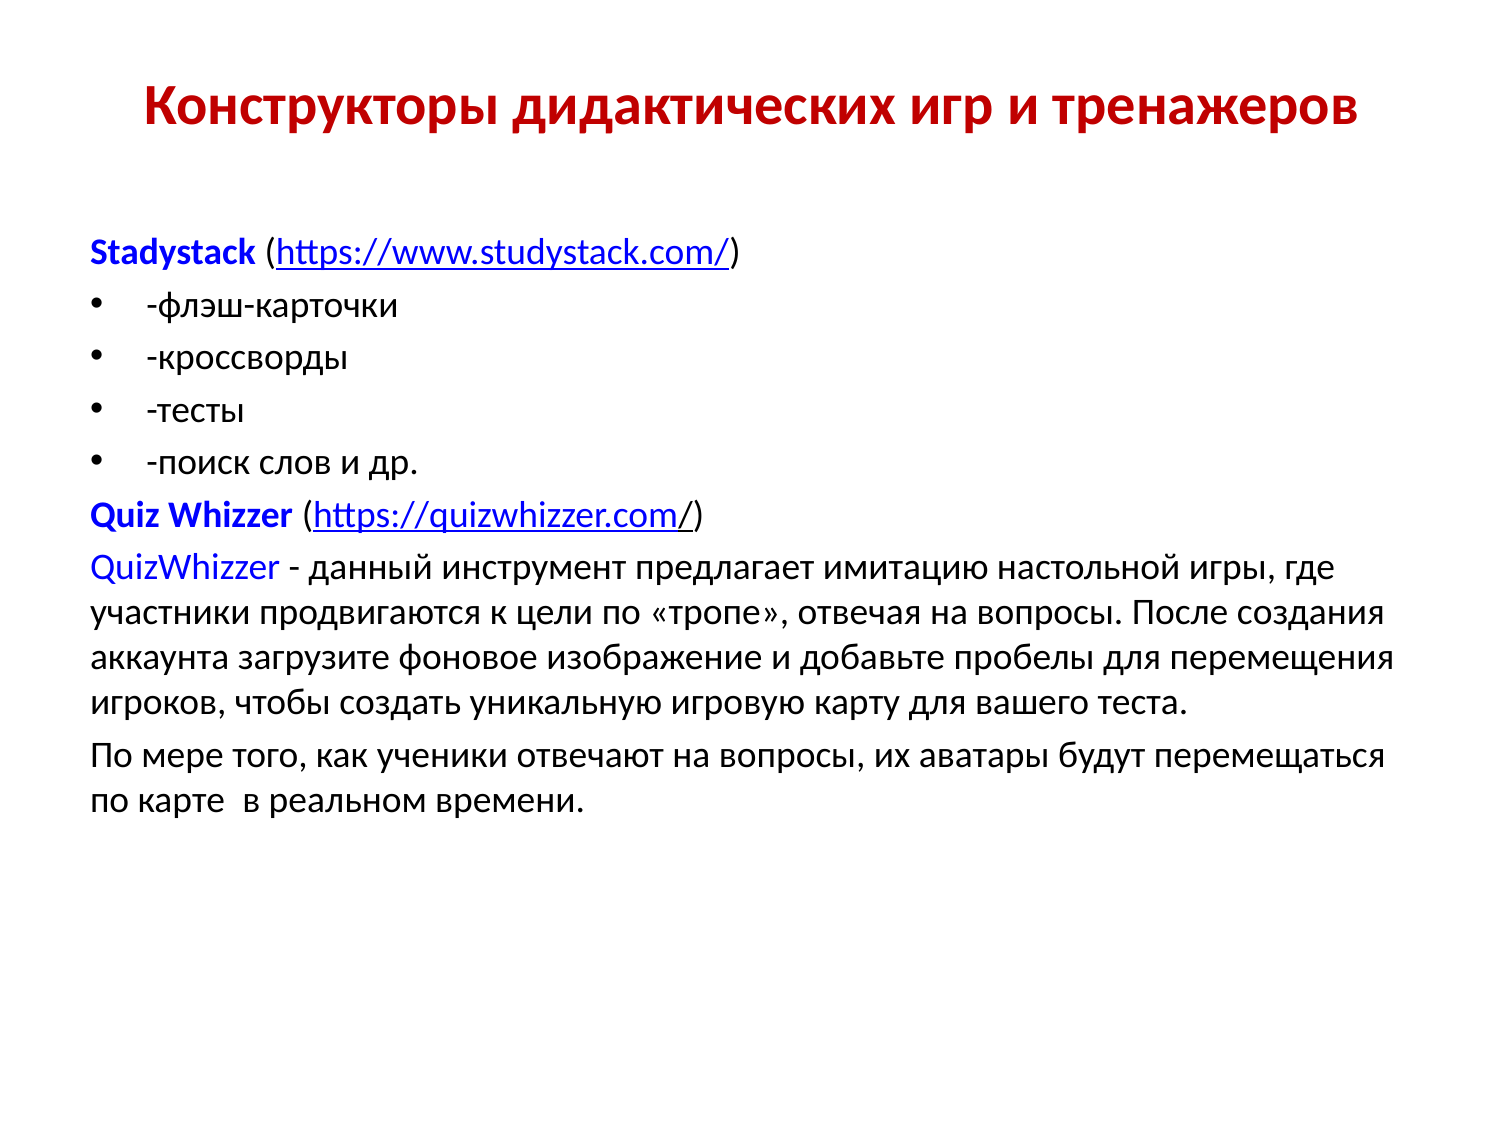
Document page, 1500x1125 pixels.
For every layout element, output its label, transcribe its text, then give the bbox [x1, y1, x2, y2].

list Stadystack (https://www.studystack.com/) -флэш-карточки -кроссворды -тесты -поиск слов и др. Quiz Whizzer (https://quizwhizzer.com/) QuizWhizzer - данный инструмент предлагает имитацию настольной игры, где участники продвигаются к цели по «тропе», отвечая на вопросы. После создания аккаунта загрузите фоновое изображение и добавьте пробелы для перемещения игроков, чтобы создать уникальную игровую карту для вашего теста. По мере того, как ученики отвечают на вопросы, их аватары будут перемещаться по карте в реальном времени. [75, 219, 1425, 963]
title Конструкторы дидактических игр и тренажеров [76, 7, 1427, 195]
